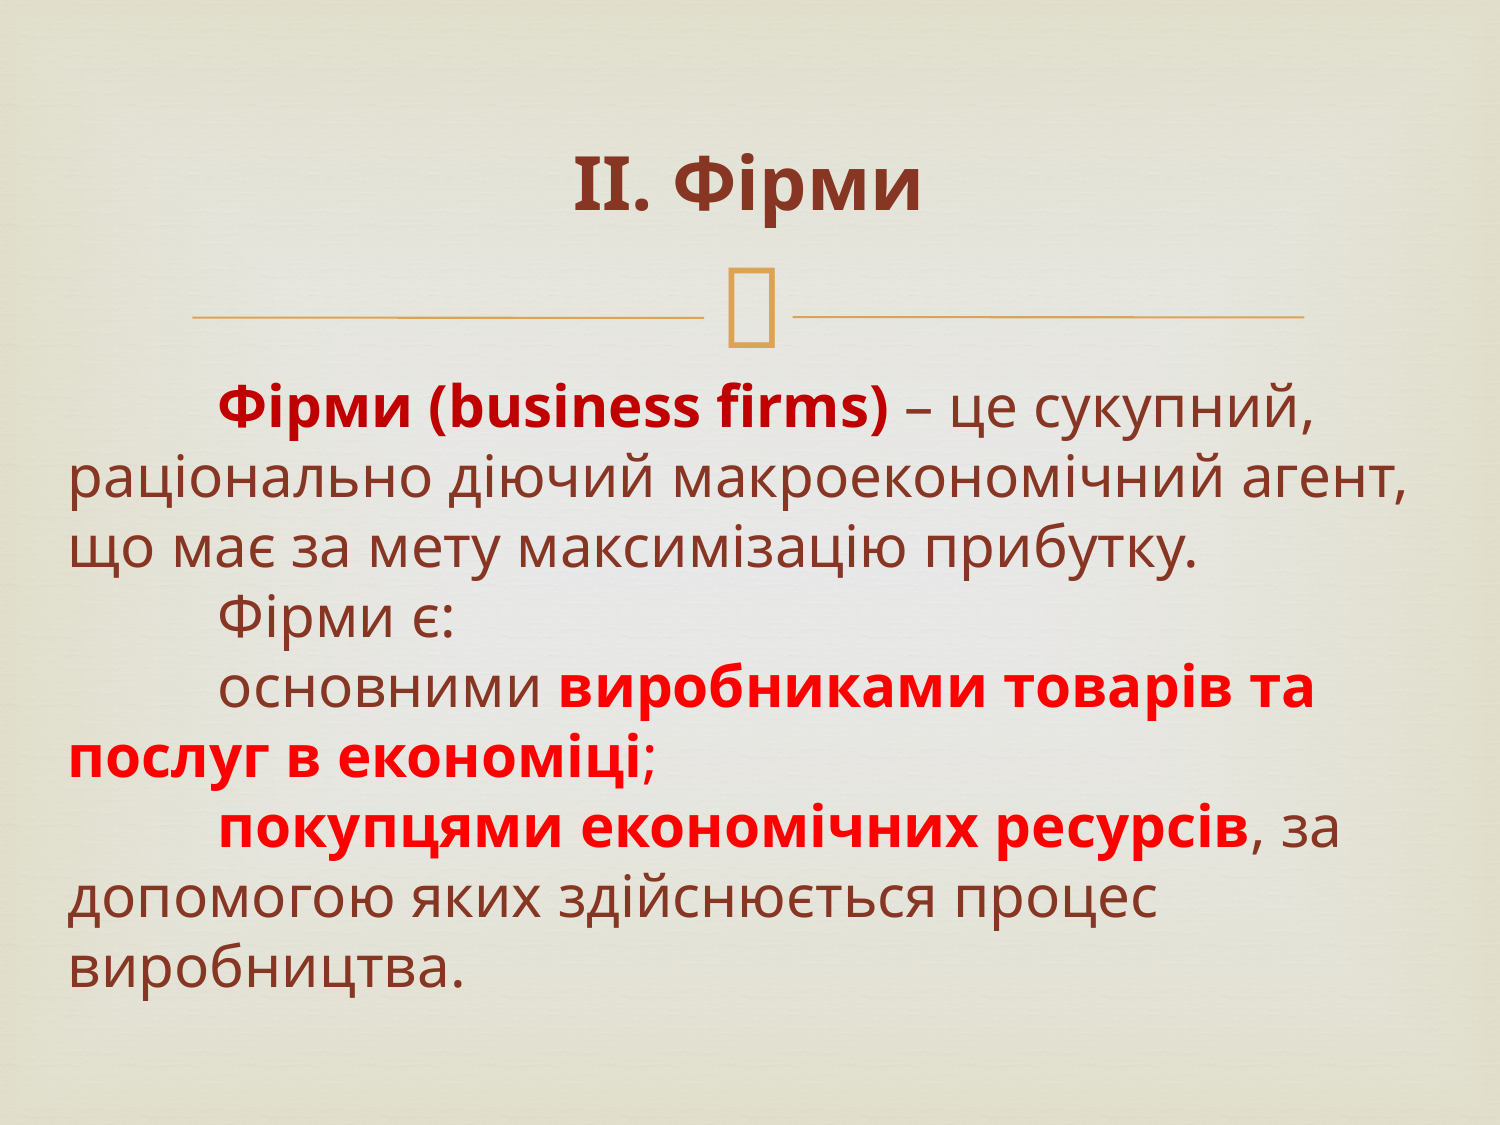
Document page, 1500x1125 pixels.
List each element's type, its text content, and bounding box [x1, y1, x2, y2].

title ІІ. Фірми [112, 93, 1386, 267]
text_box Фірми (business firms) – це сукупний, раціонально діючий макроекономічний агент, що має за мету максимізацію прибутку. Фірми є: основними виробниками товарів та послуг в економіці; покупцями економічних ресурсів, за допомогою яких здійснюється процес виробництва. [53, 361, 1447, 1067]
